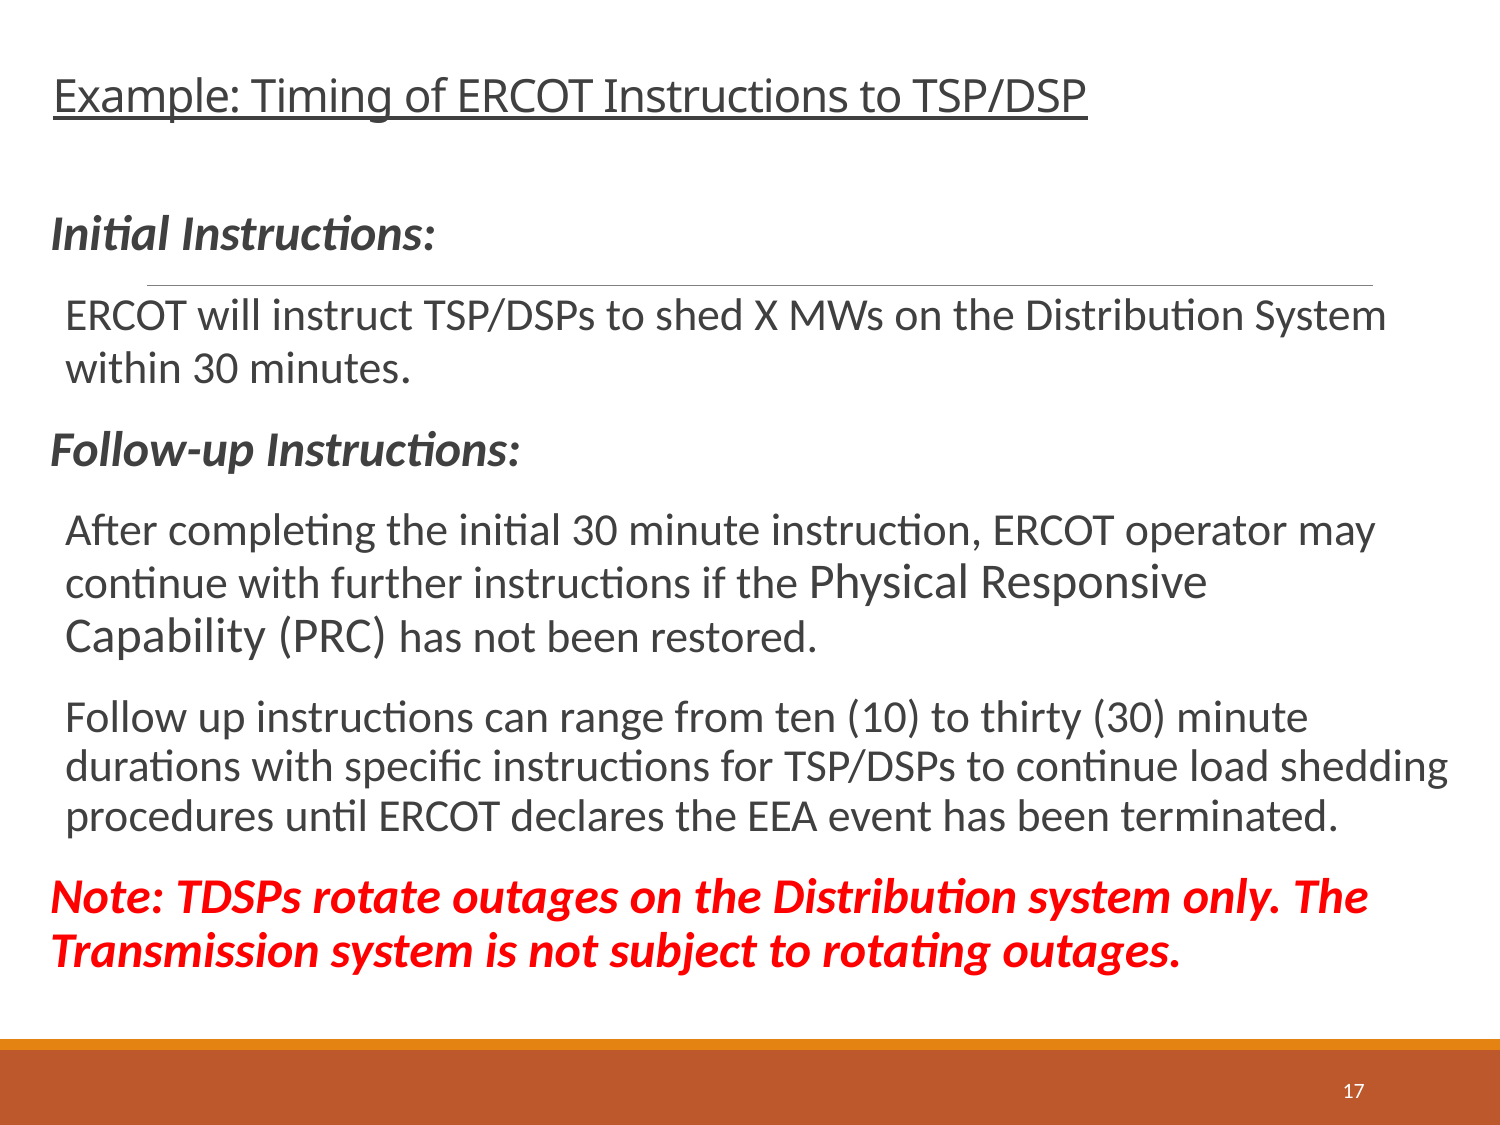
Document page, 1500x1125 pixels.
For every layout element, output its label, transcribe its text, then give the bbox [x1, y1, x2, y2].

title Example: Timing of ERCOT Instructions to TSP/DSP [37, 24, 1475, 130]
list Initial Instructions: ERCOT will instruct TSP/DSPs to shed X MWs on the Distribution System within 30 minutes. Follow-up Instructions: After completing the initial 30 minute instruction, ERCOT operator may continue with further instructions if the Physical Responsive Capability (PRC) has not been restored. Follow up instructions can range from ten (10) to thirty (30) minute durations with specific instructions for TSP/DSPs to continue load shedding procedures until ERCOT declares the EEA event has been terminated. Note: TDSPs rotate outages on the Distribution system only. The Transmission system is not subject to rotating outages. [50, 200, 1463, 1125]
slide_number 17 [1218, 1059, 1380, 1120]
